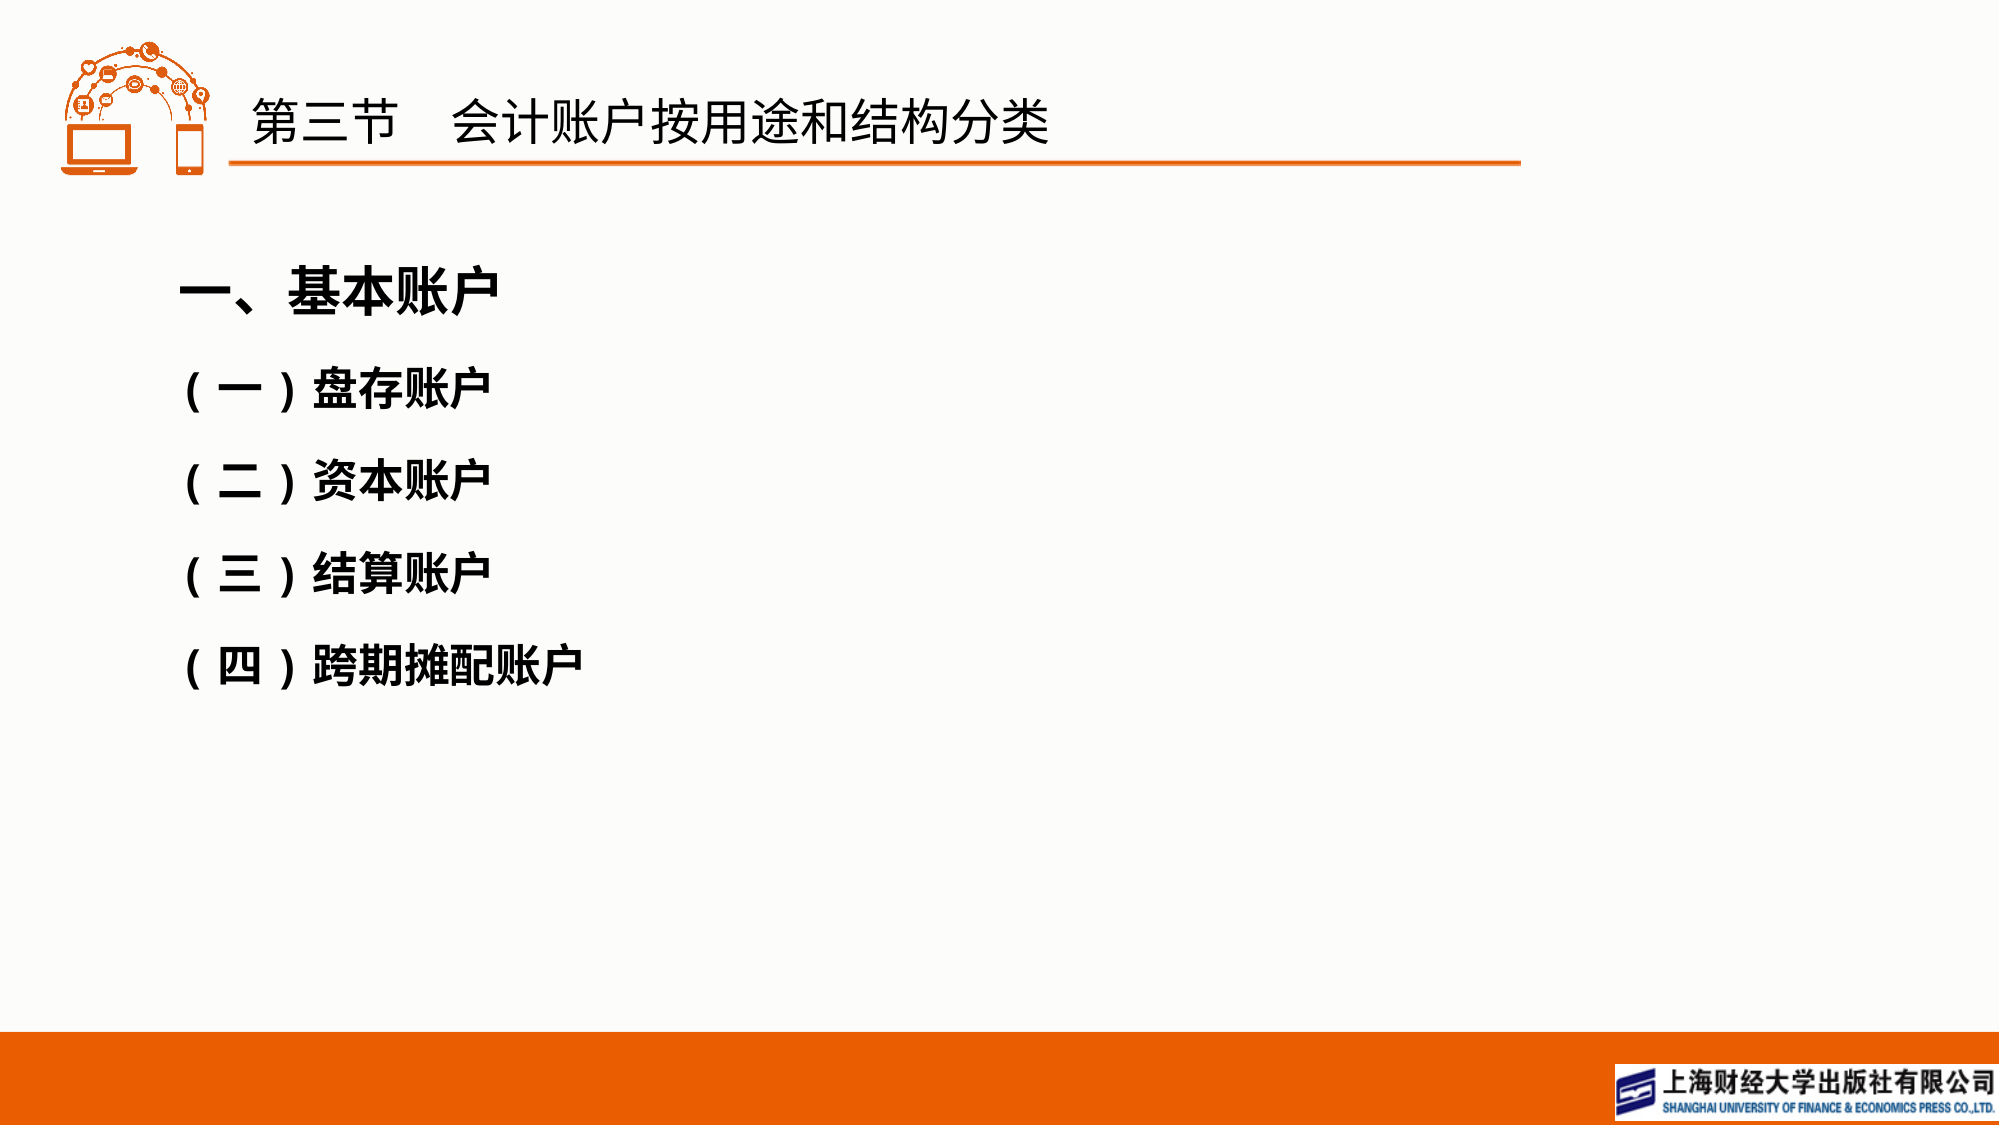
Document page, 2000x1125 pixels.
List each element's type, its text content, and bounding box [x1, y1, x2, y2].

picture [0, 0, 2000, 1125]
title 第三节 会计账户按用途和结构分类 [235, 82, 1605, 189]
list 一、基本账户 (一)盘存账户 (二)资本账户 (三)结算账户 (四)跨期摊配账户 [163, 227, 1850, 1049]
